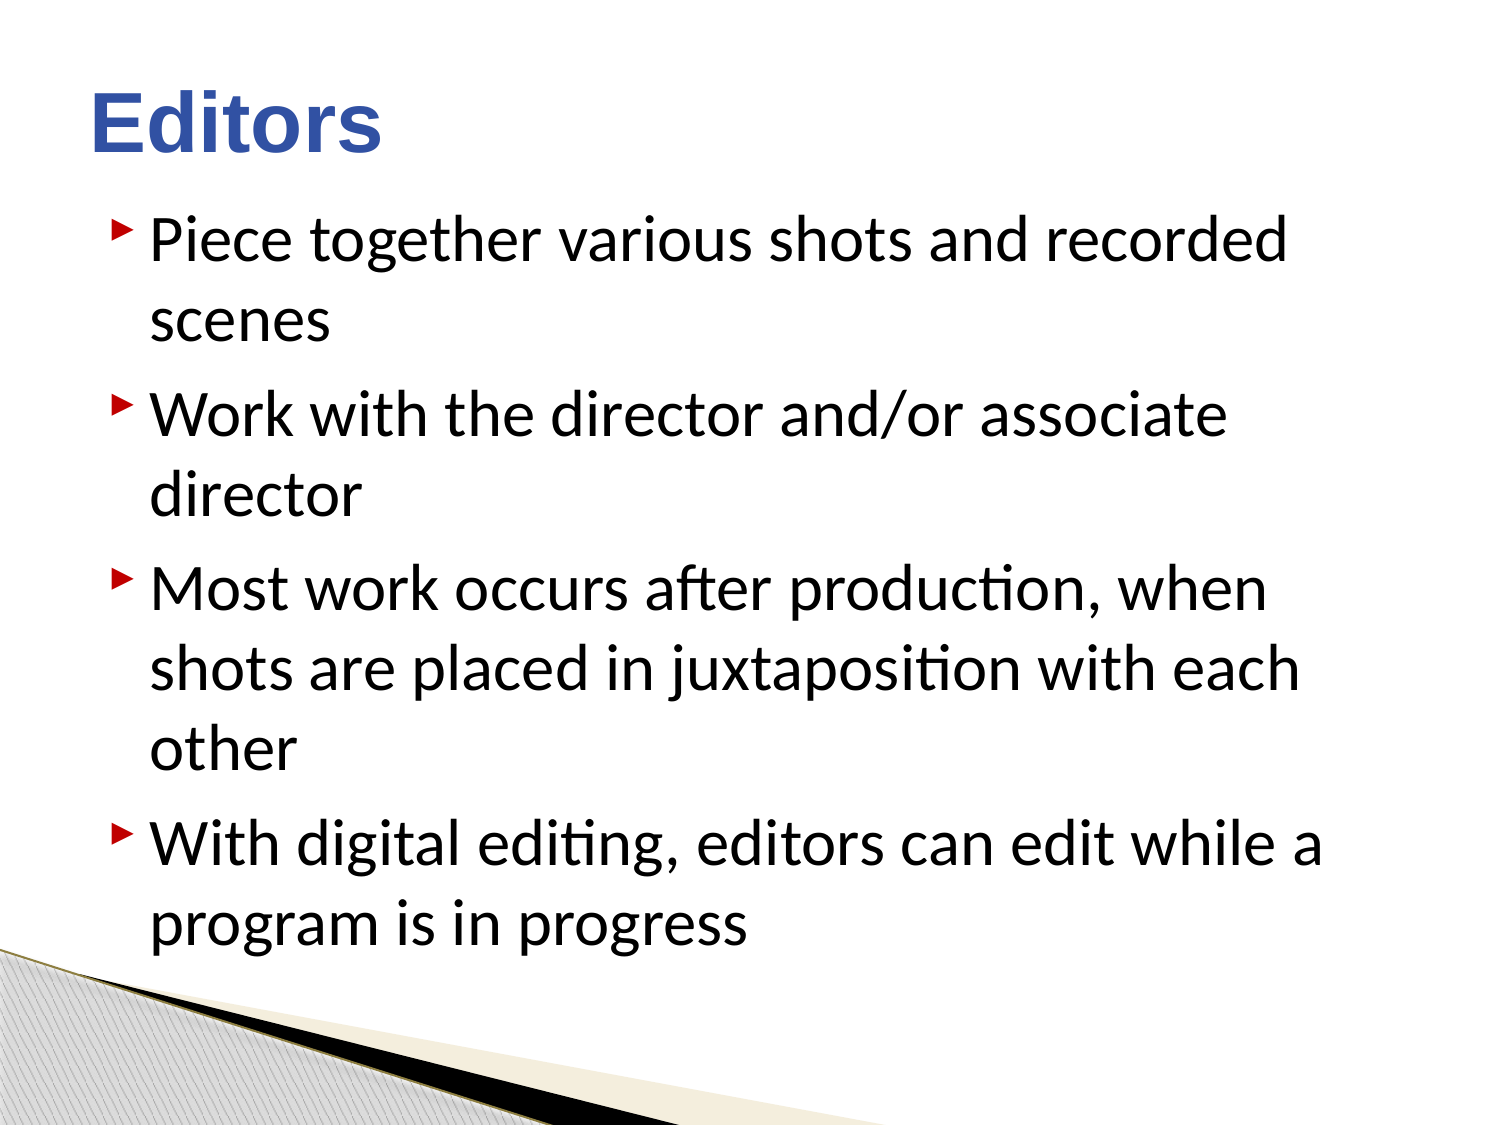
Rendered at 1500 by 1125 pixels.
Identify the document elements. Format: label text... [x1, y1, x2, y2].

title Editors [75, 24, 1425, 213]
list Piece together various shots and recorded scenes Work with the director and/or associate director Most work occurs after production, when shots are placed in juxtaposition with each other With digital editing, editors can edit while a program is in progress [74, 187, 1438, 1001]
